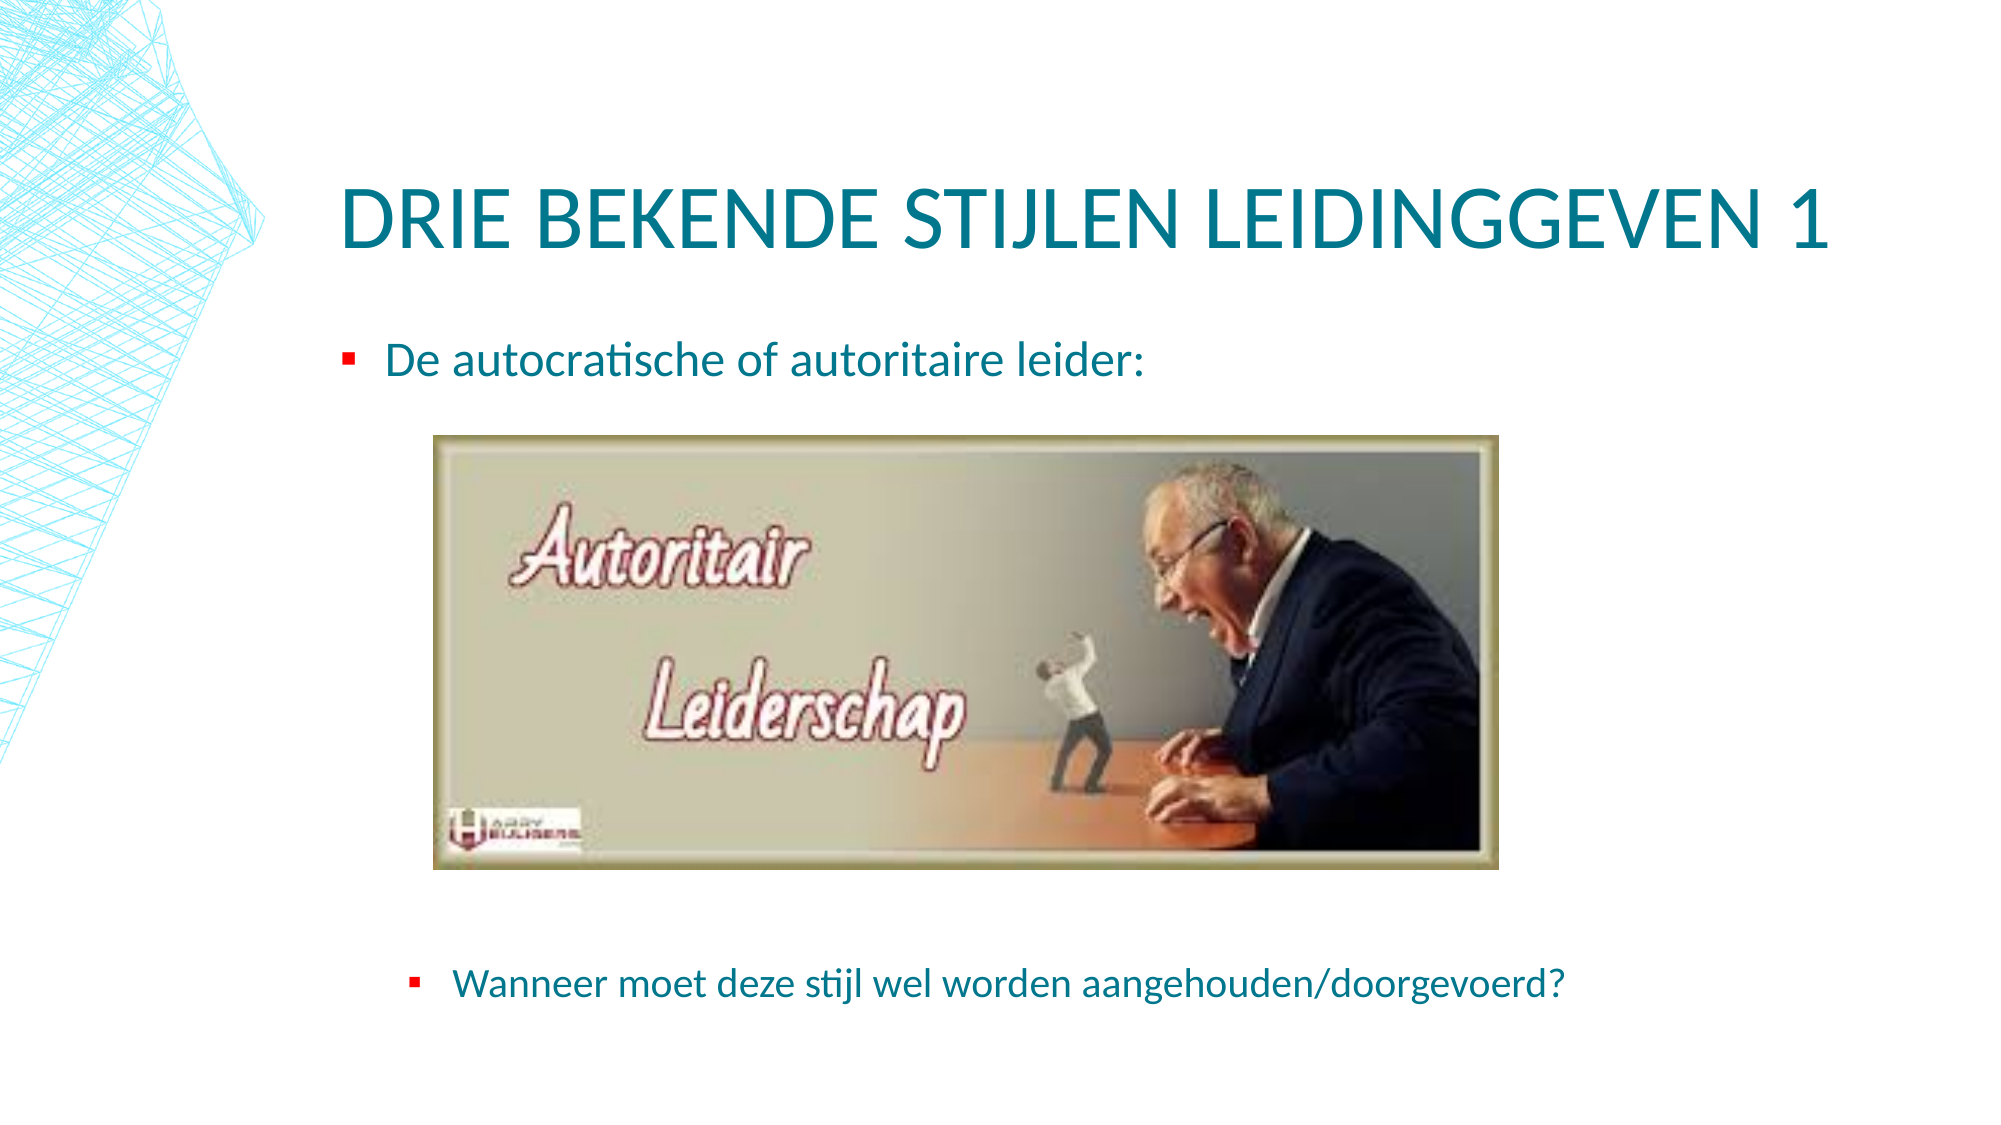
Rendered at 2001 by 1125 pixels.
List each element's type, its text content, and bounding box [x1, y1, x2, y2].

picture [0, 0, 2001, 1125]
list De autocratische of autoritaire leider: Wanneer moet deze stijl wel worden aangehouden/doorgevoerd? [324, 326, 1863, 1062]
title Drie bekende stijlen leidinggeven 1 [324, 62, 1863, 275]
